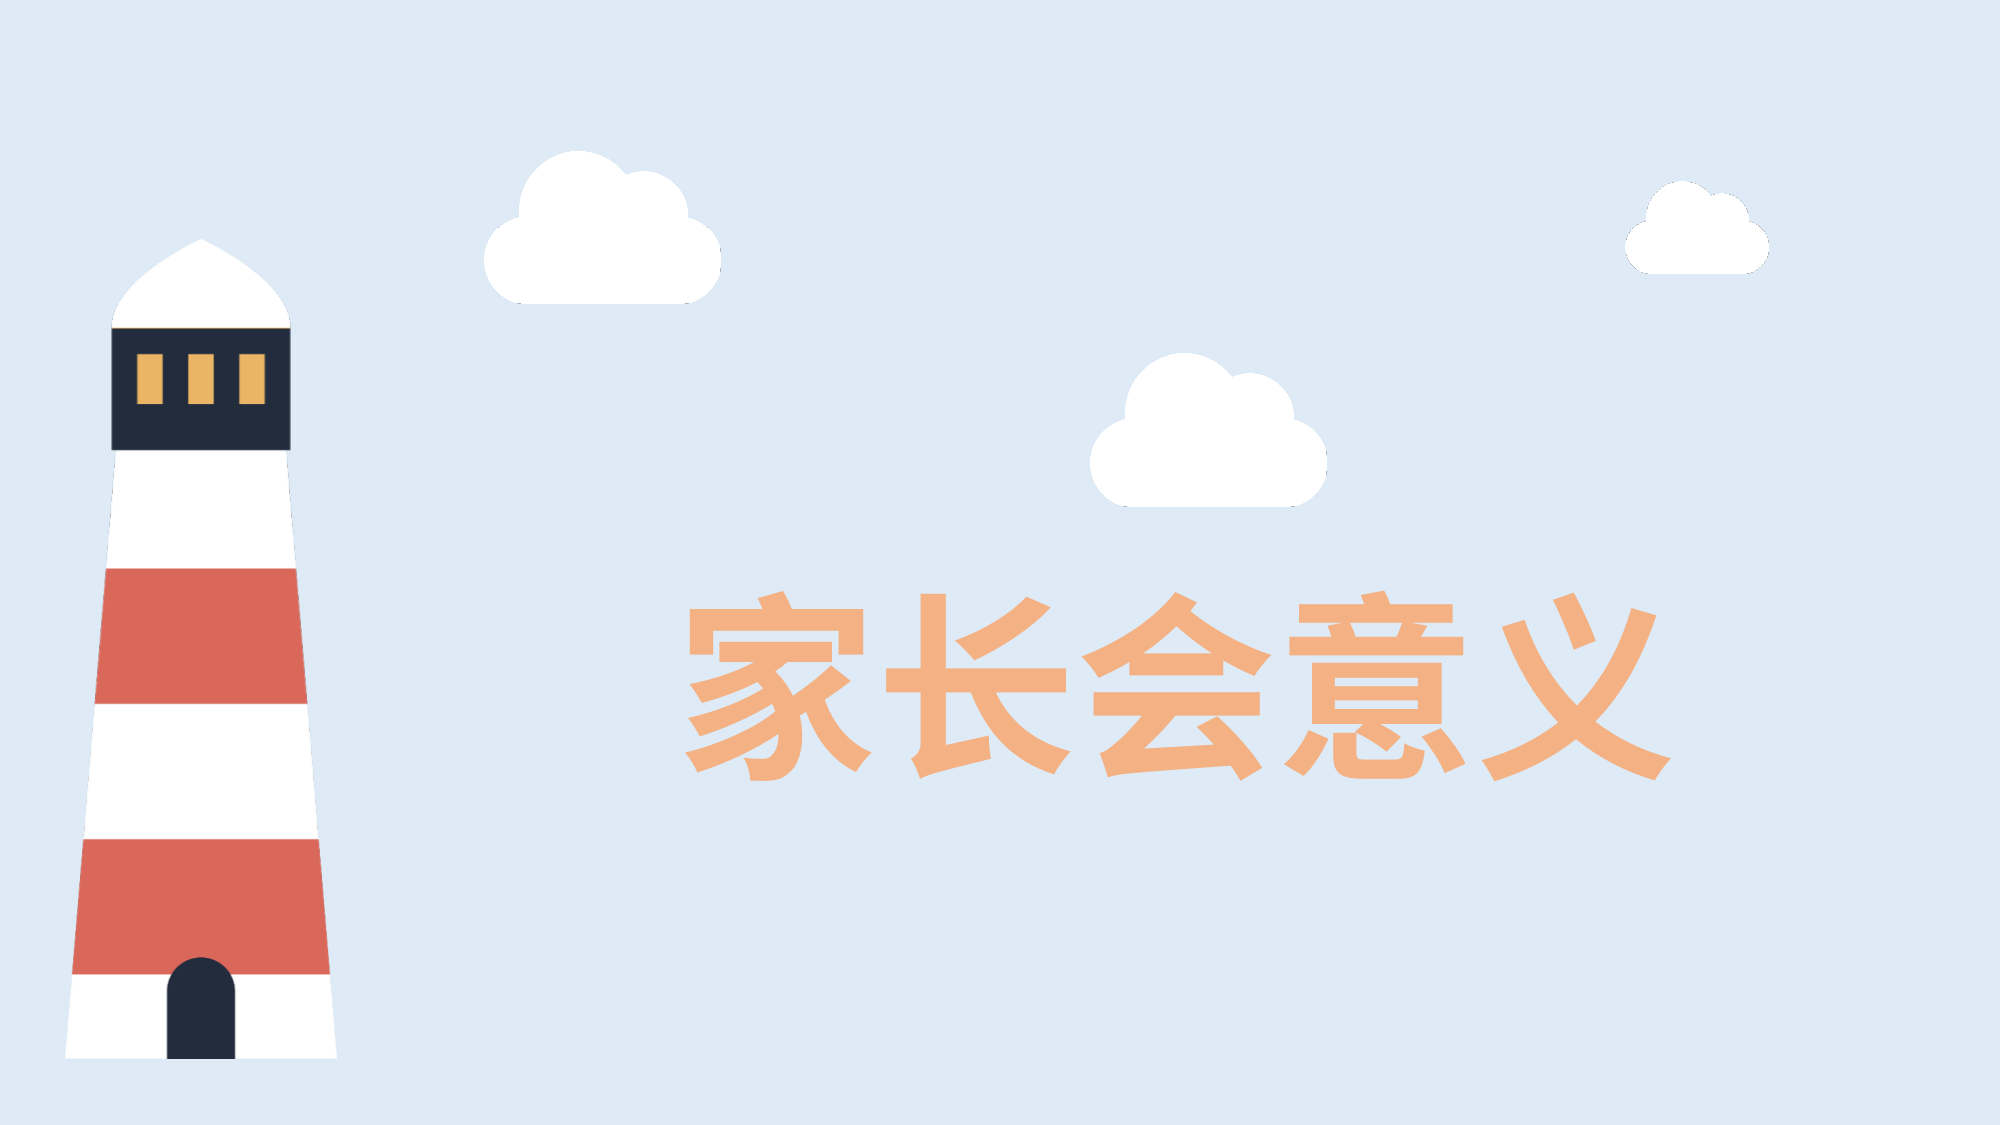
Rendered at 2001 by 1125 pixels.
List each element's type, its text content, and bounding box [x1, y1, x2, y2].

picture [1090, 353, 1327, 507]
picture [484, 151, 721, 304]
picture [65, 239, 337, 1060]
picture [1625, 181, 1769, 274]
text_box 家长会意义 [661, 555, 1812, 811]
